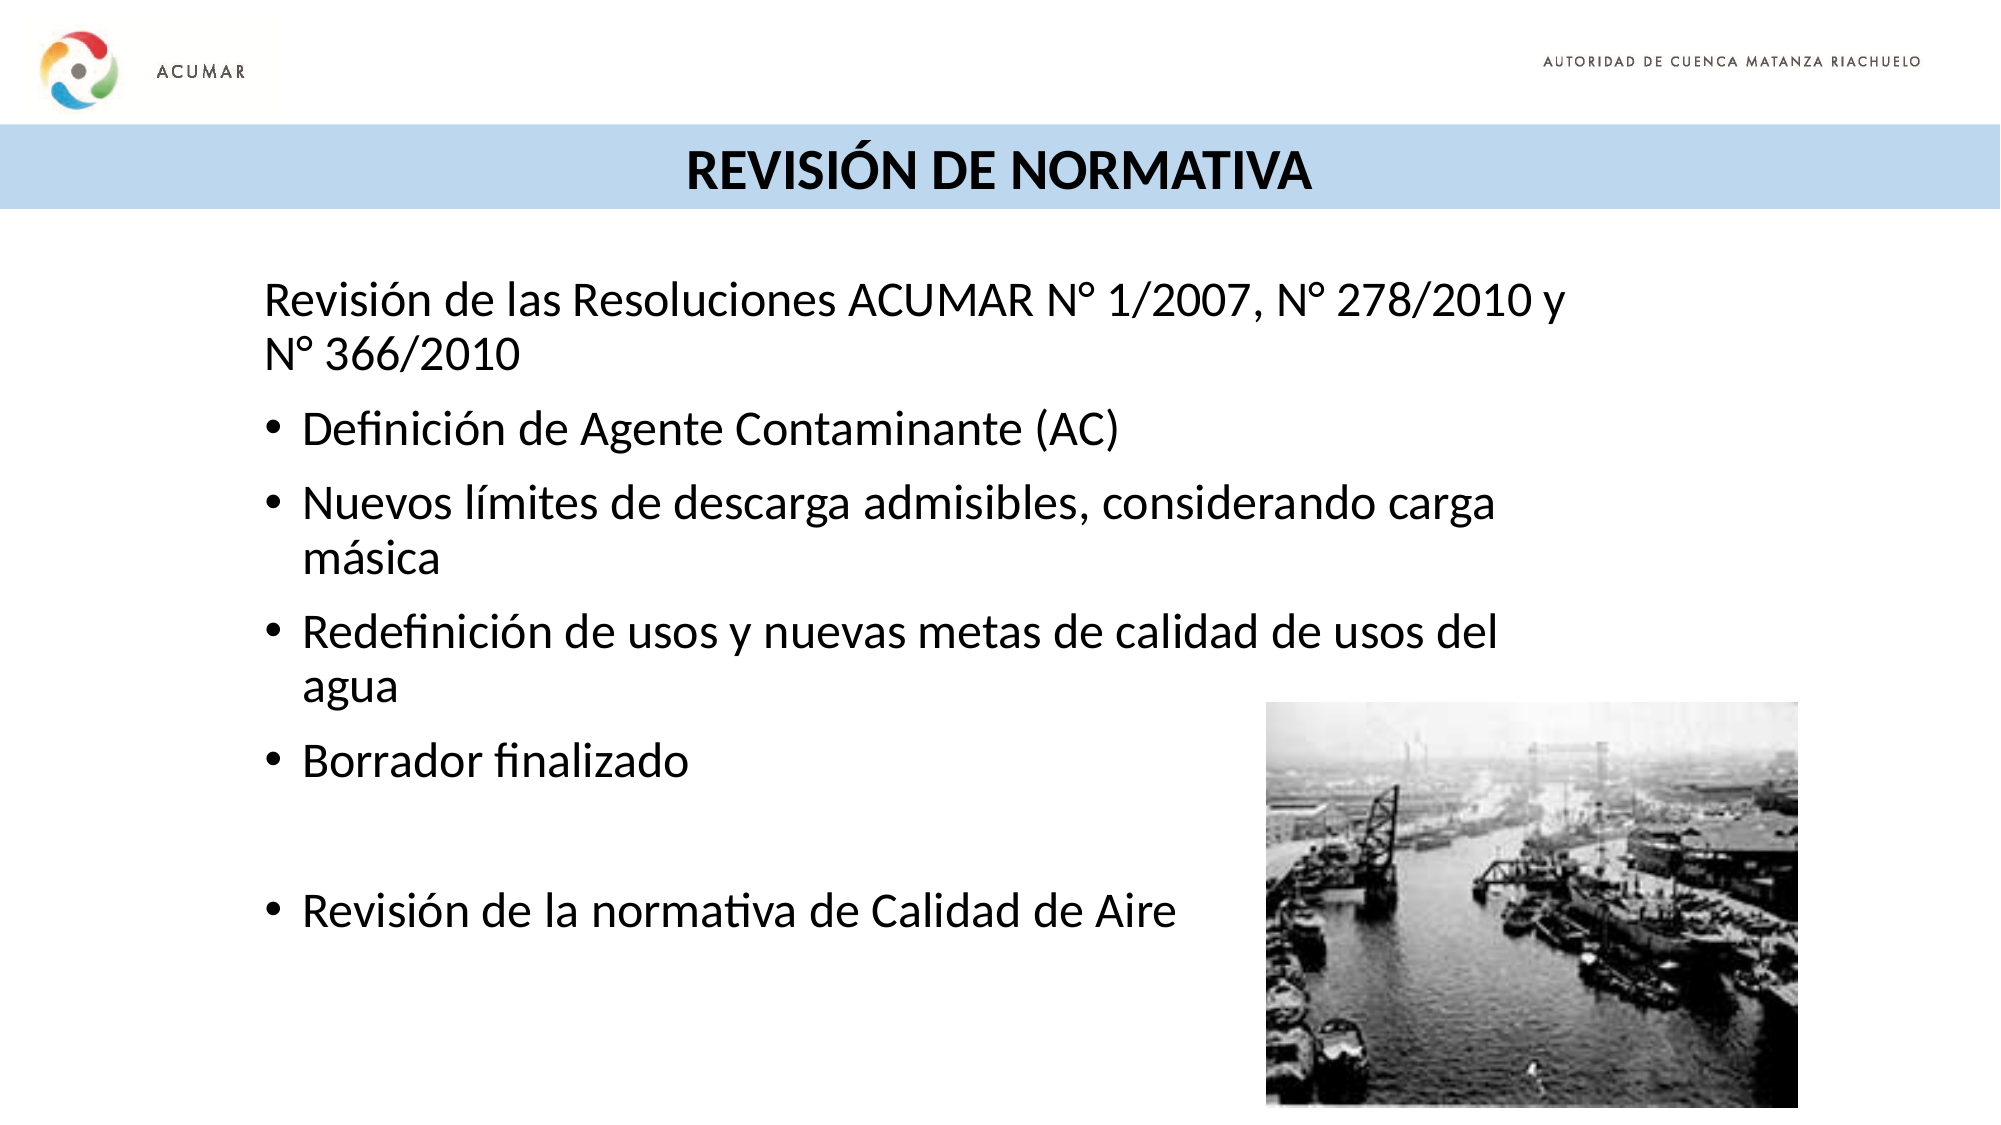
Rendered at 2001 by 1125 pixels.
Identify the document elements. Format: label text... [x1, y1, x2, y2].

picture [21, 7, 277, 138]
list Revisión de las Resoluciones ACUMAR N° 1/2007, N° 278/2010 y N° 366/2010 Definición de Agente Contaminante (AC) Nuevos límites de descarga admisibles, considerando carga másica Redefinición de usos y nuevas metas de calidad de usos del agua Borrador finalizado Revisión de la normativa de Calidad de Aire [249, 265, 1600, 906]
picture [1266, 702, 1798, 1108]
text_box REVISIÓN DE NORMATIVA [0, 124, 2000, 209]
picture [1538, 48, 1924, 74]
